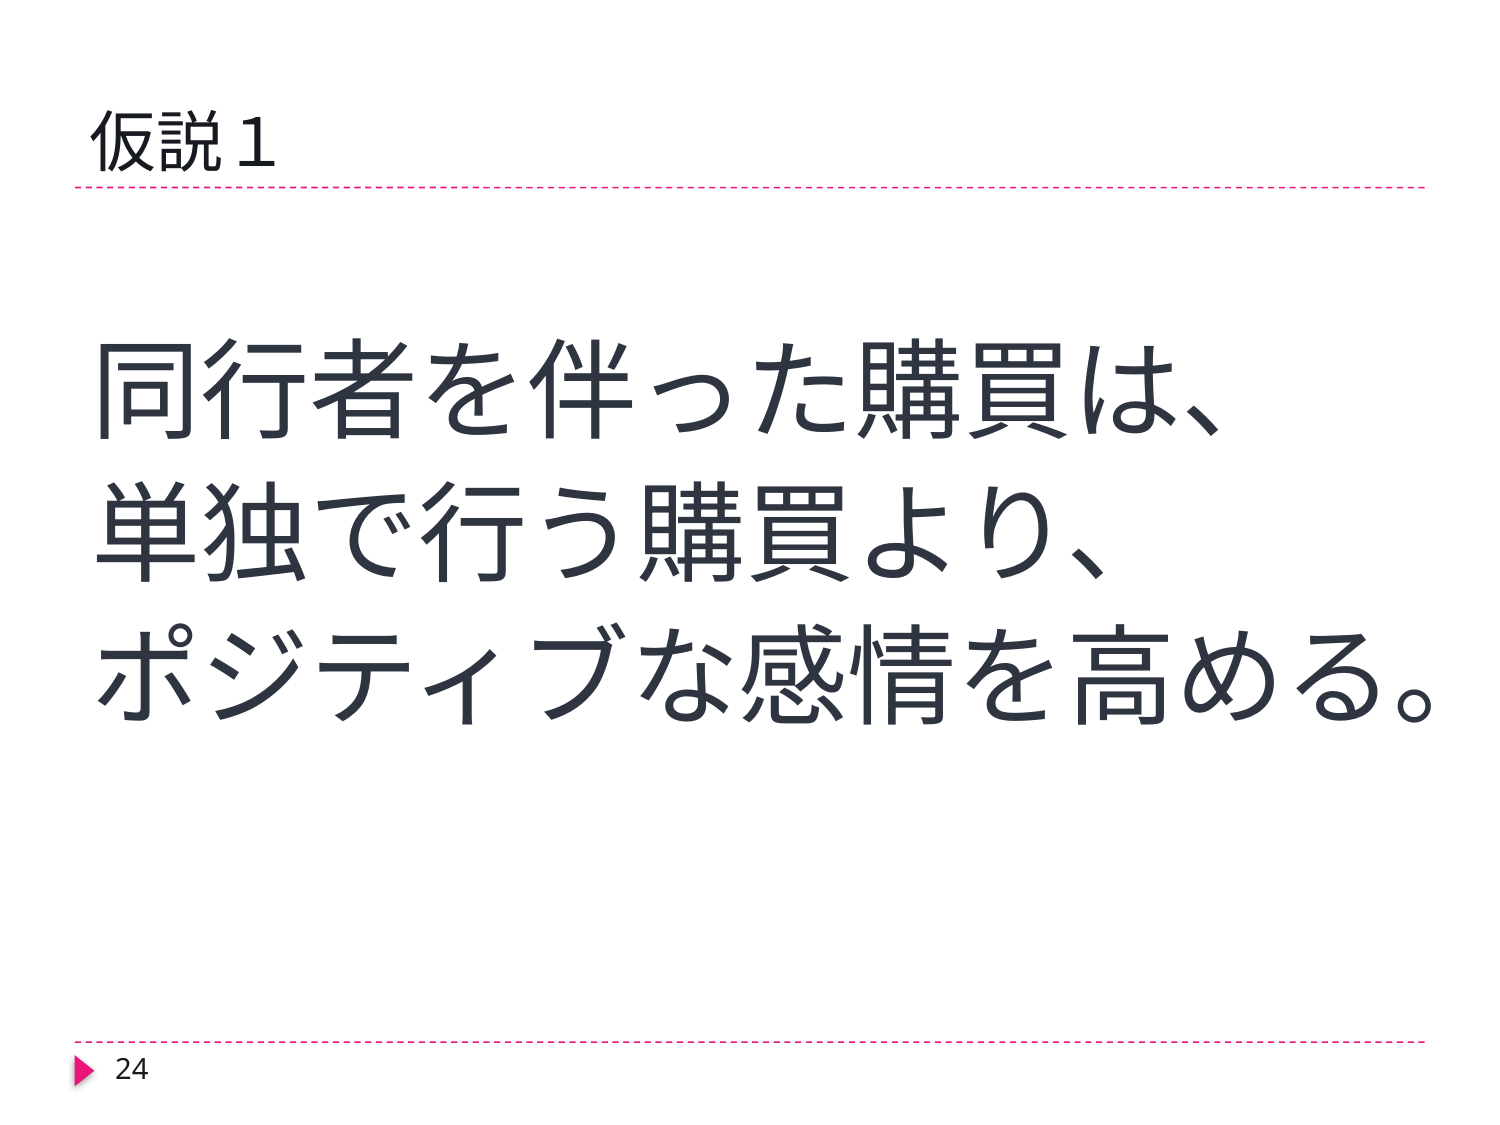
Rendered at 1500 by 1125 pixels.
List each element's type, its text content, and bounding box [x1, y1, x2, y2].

title 仮説１ [75, 24, 1425, 188]
slide_number 24 [100, 1042, 426, 1103]
list 同行者を伴った購買は、 単独で行う購買より、 ポジティブな感情を高める。 [76, 314, 1427, 870]
